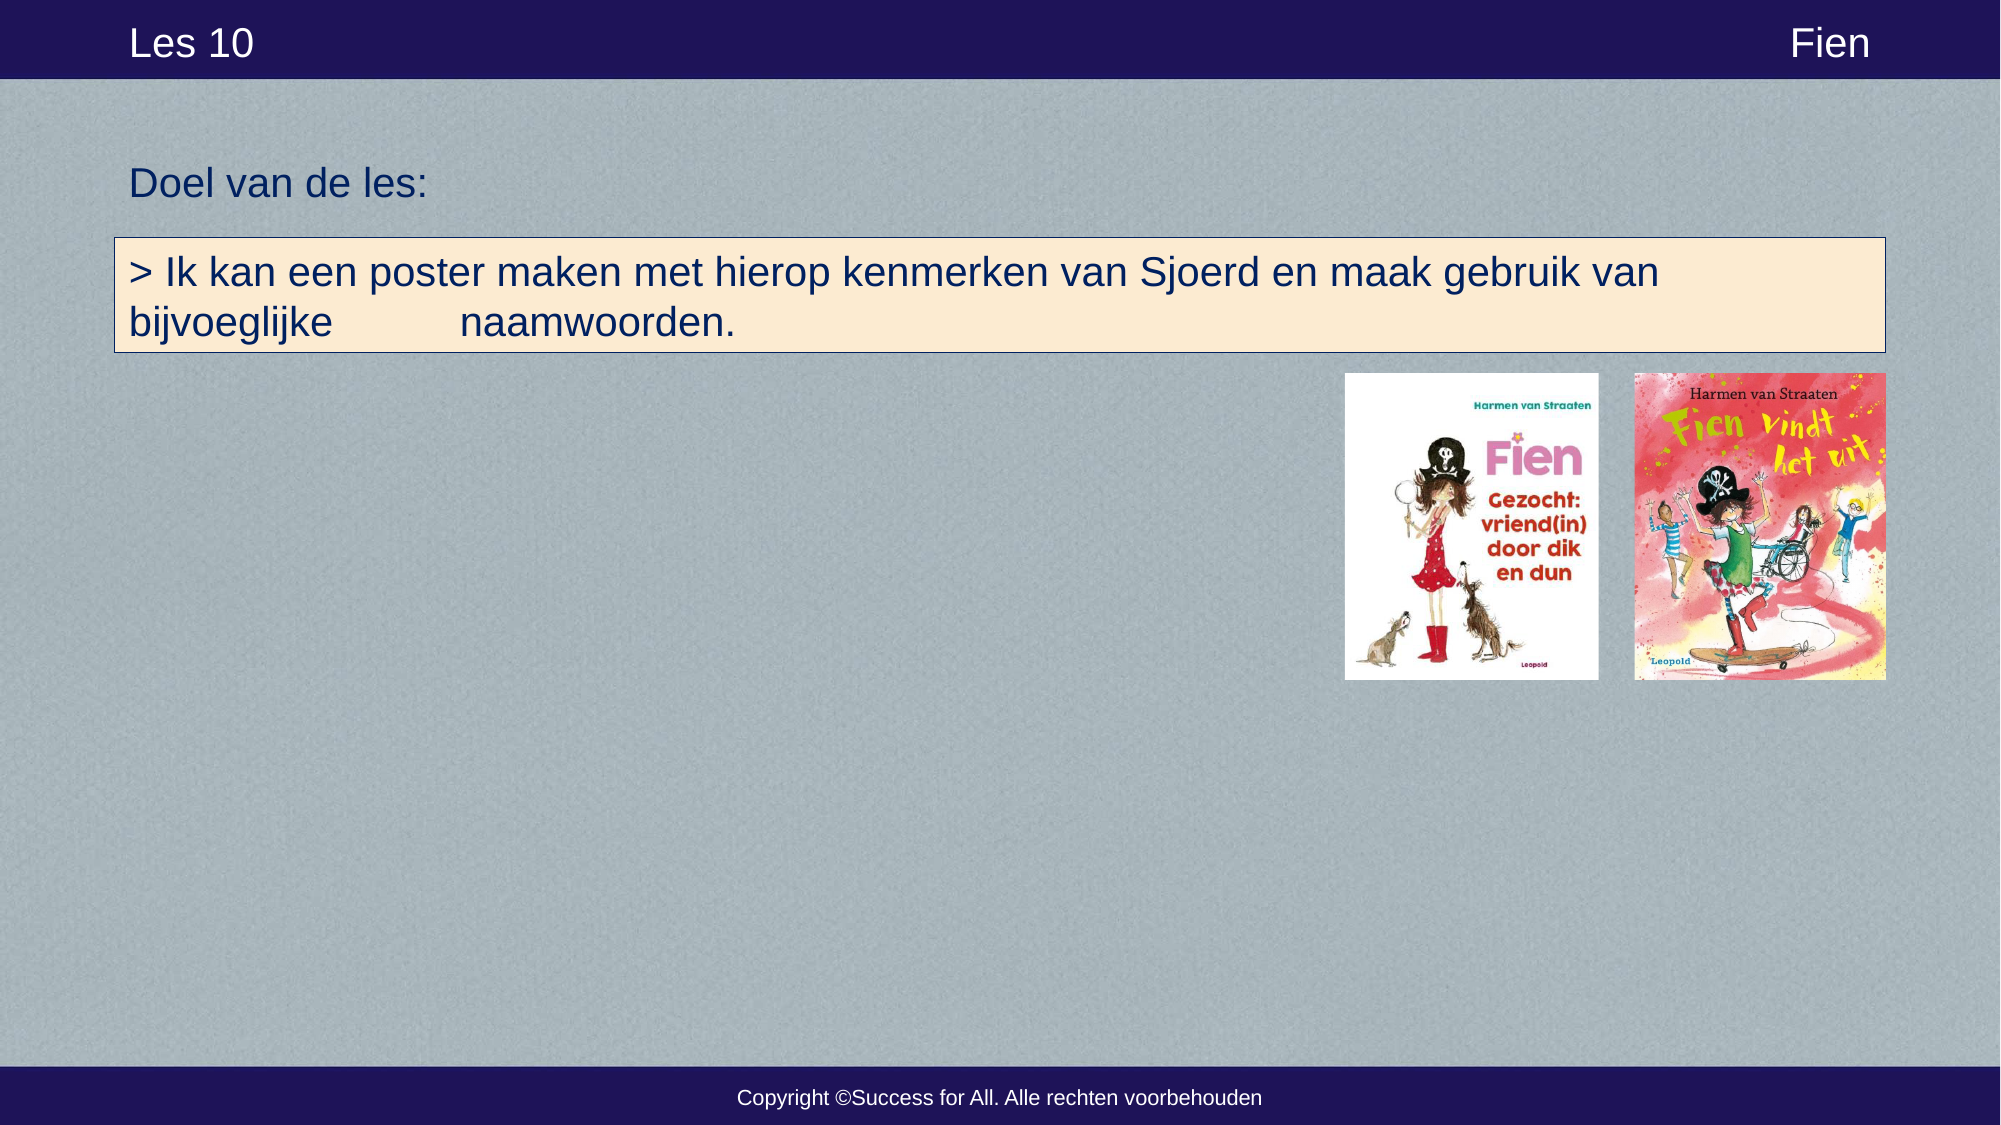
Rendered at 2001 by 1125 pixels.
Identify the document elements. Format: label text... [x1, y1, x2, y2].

text_box Doel van de les: [113, 148, 1635, 214]
text_box Les 10 [114, 8, 354, 73]
text_box > Ik kan een poster maken met hierop kenmerken van Sjoerd en maak gebruik van bijvoeglijke naamwoorden. [114, 237, 1886, 353]
picture [0, 0, 2001, 1125]
text_box Copyright ©Success for All. Alle rechten voorbehouden [0, 1076, 2000, 1125]
text_box Fien [999, 8, 1886, 73]
